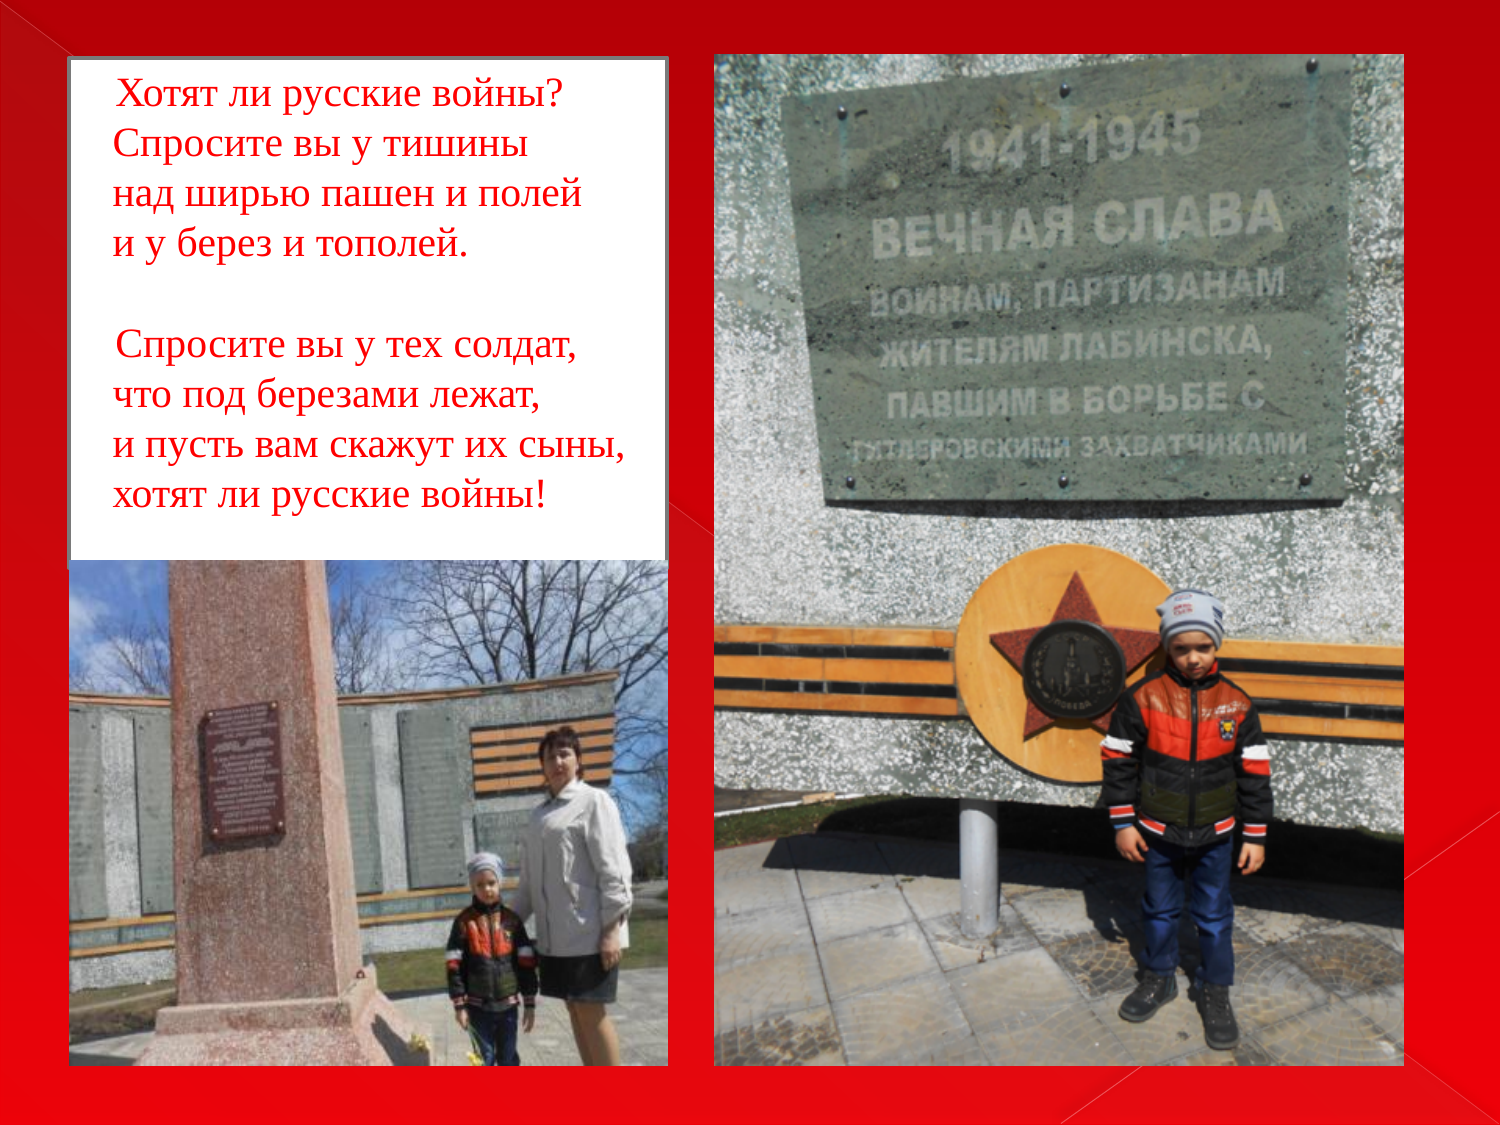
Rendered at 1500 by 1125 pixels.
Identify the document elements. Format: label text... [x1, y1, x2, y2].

picture [68, 559, 668, 1066]
text_box Хотят ли русские войны? Спросите вы у тишины над ширью пашен и полей и у берез и тополей. Спросите вы у тех солдат, что под березами лежат, и пусть вам скажут их сыны, хотят ли русские войны! [67, 56, 669, 551]
picture [714, 54, 1404, 1066]
